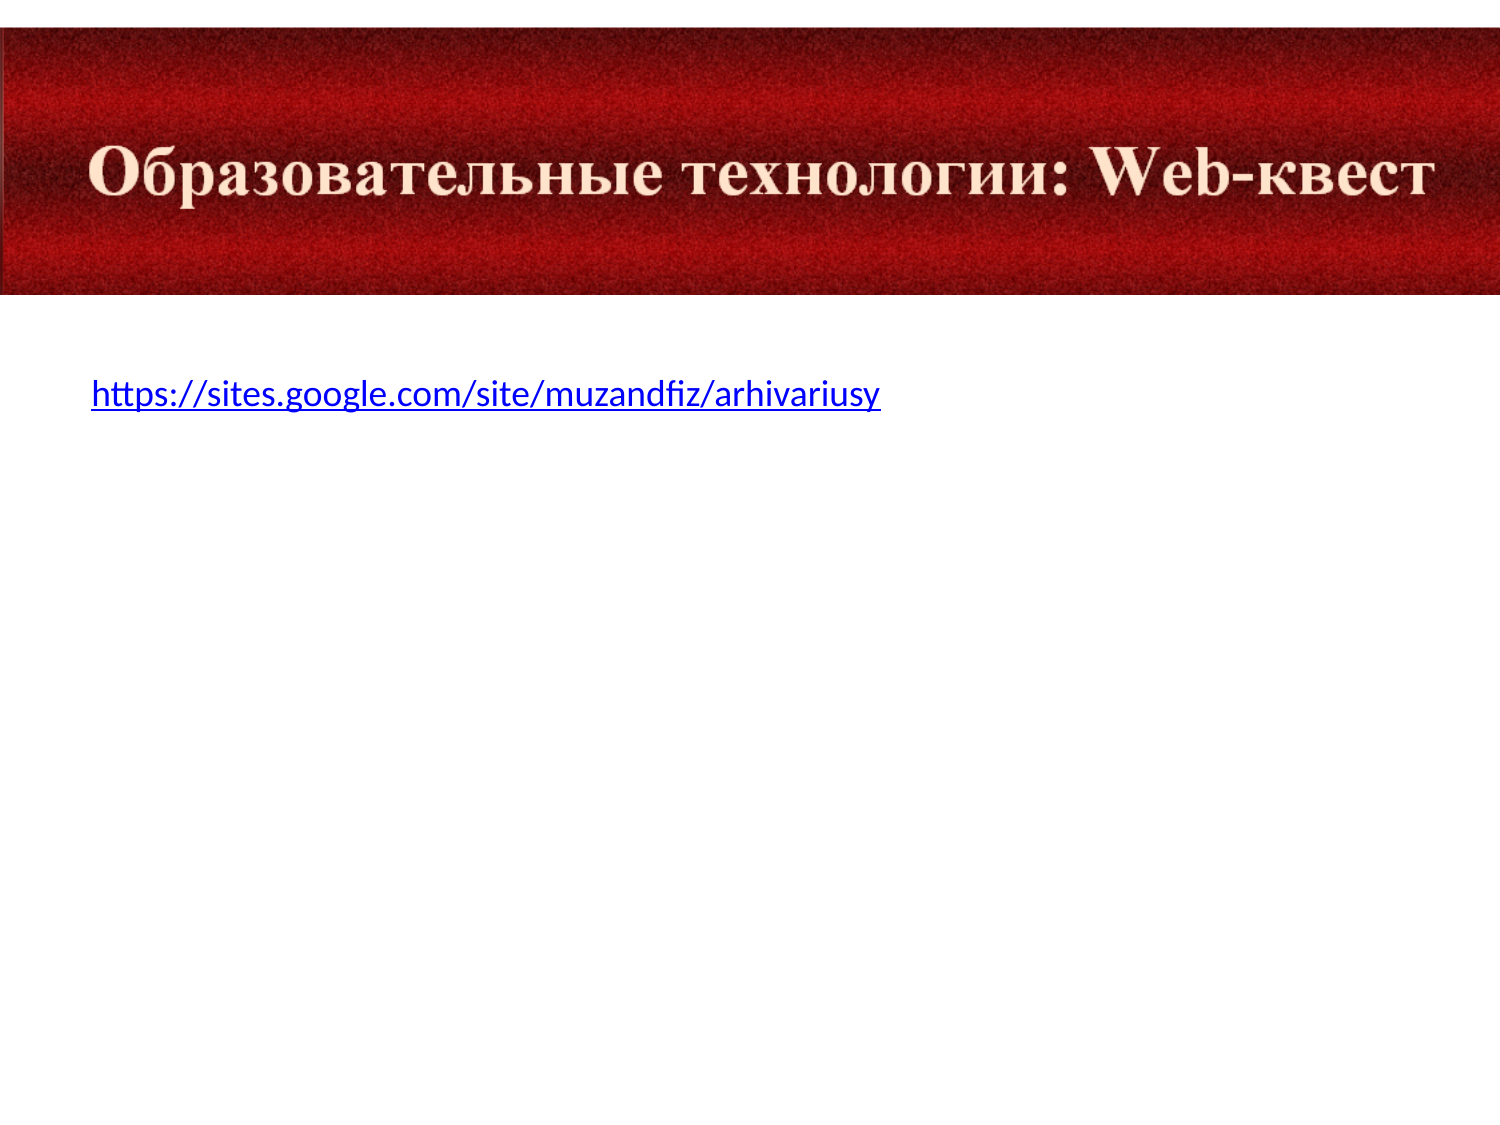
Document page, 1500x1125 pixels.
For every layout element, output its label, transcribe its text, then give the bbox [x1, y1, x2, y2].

picture [0, 25, 1500, 295]
text_box https://sites.google.com/site/muzandfiz/arhivariusy [76, 361, 1436, 467]
